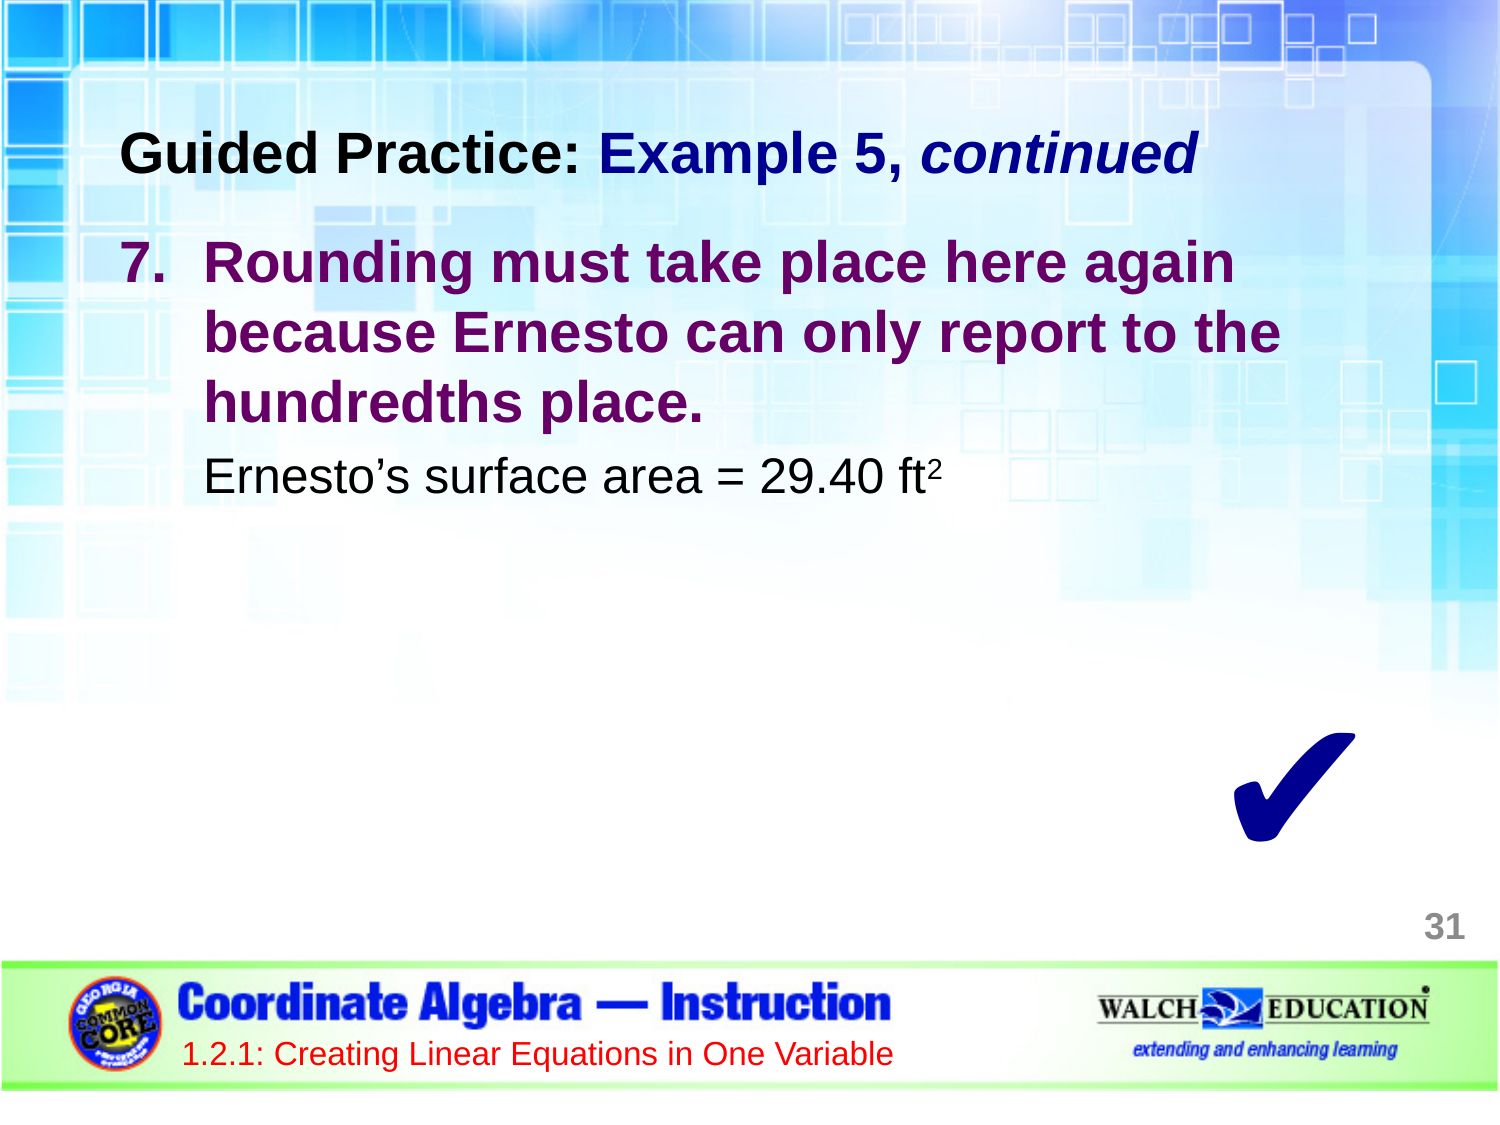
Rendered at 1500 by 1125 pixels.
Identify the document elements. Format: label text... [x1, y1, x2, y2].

slide_number 31 [1361, 901, 1481, 949]
picture [1, 0, 1500, 1091]
list 1.2.1: Creating Linear Equations in One Variable [166, 1024, 1074, 1069]
text_box ✔ [1128, 651, 1394, 907]
text_box Guided Practice: Example 5, continued Rounding must take place here again because Ernesto can only report to the hundredths place. Ernesto’s surface area = 29.40 ft2 [104, 108, 1394, 929]
